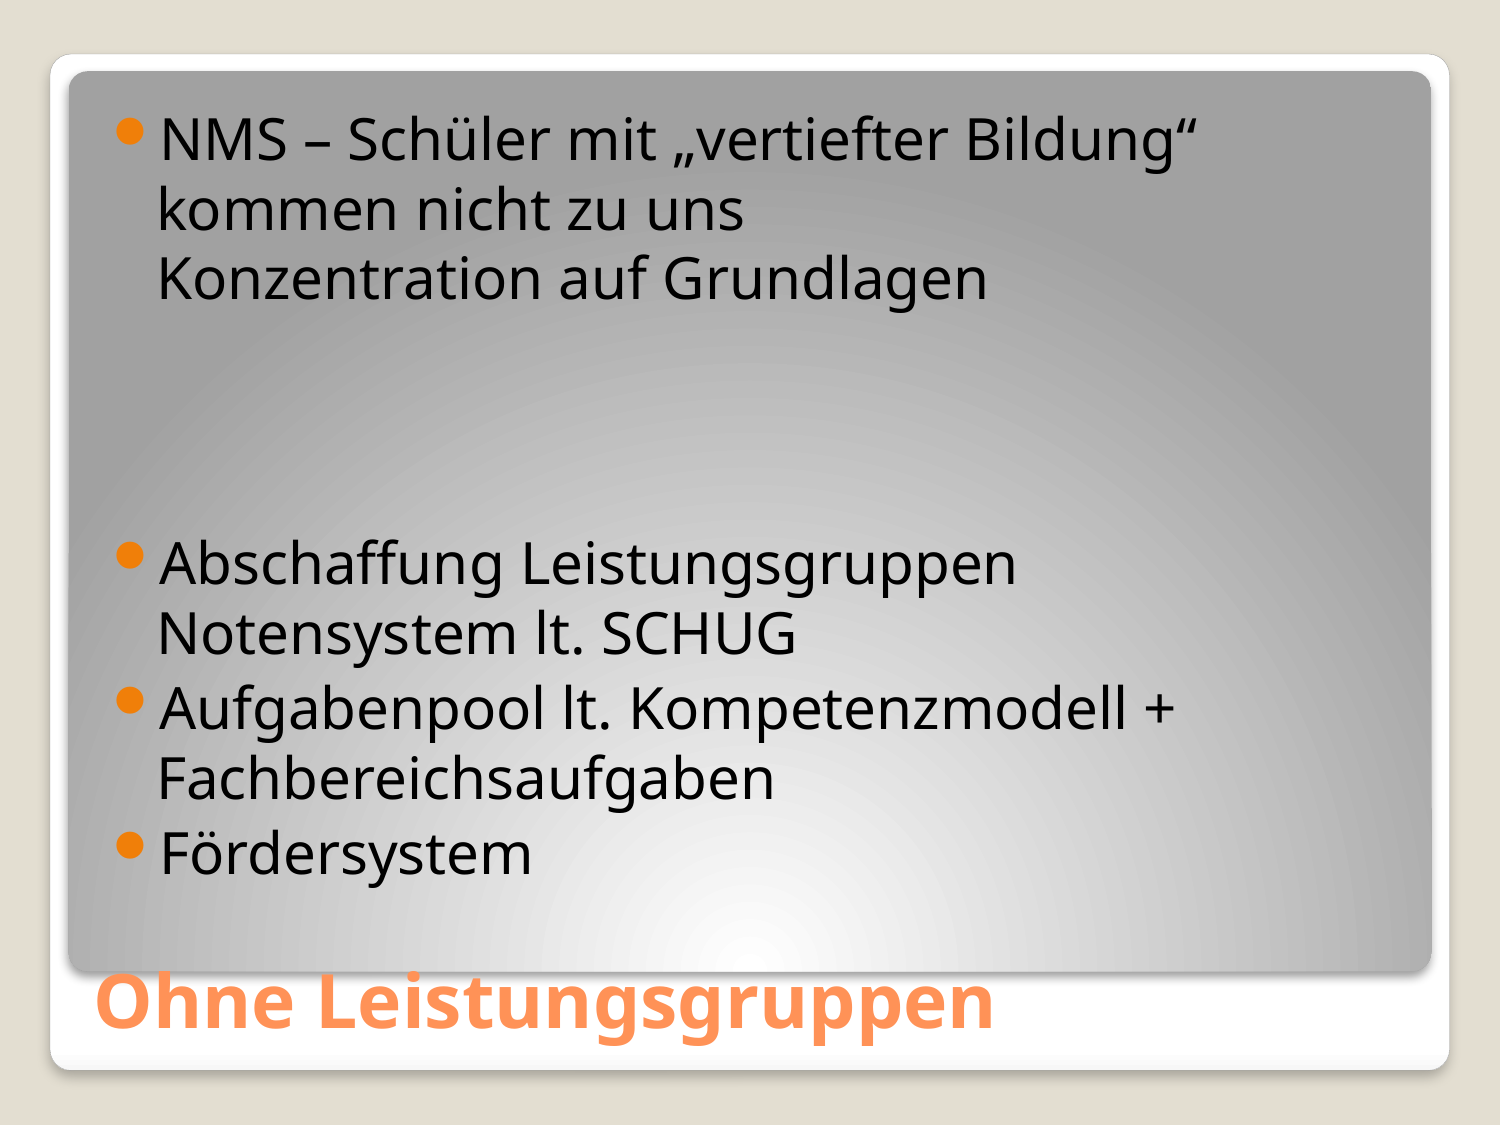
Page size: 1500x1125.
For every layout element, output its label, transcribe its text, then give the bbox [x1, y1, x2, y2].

title Ohne Leistungsgruppen [78, 925, 1422, 1052]
list NMS – Schüler mit „vertiefter Bildung“ kommen nicht zu uns Konzentration auf Grundlagen Abschaffung Leistungsgruppen Notensystem lt. SCHUG Aufgabenpool lt. Kompetenzmodell + Fachbereichsaufgaben Fördersystem [82, 86, 1425, 950]
